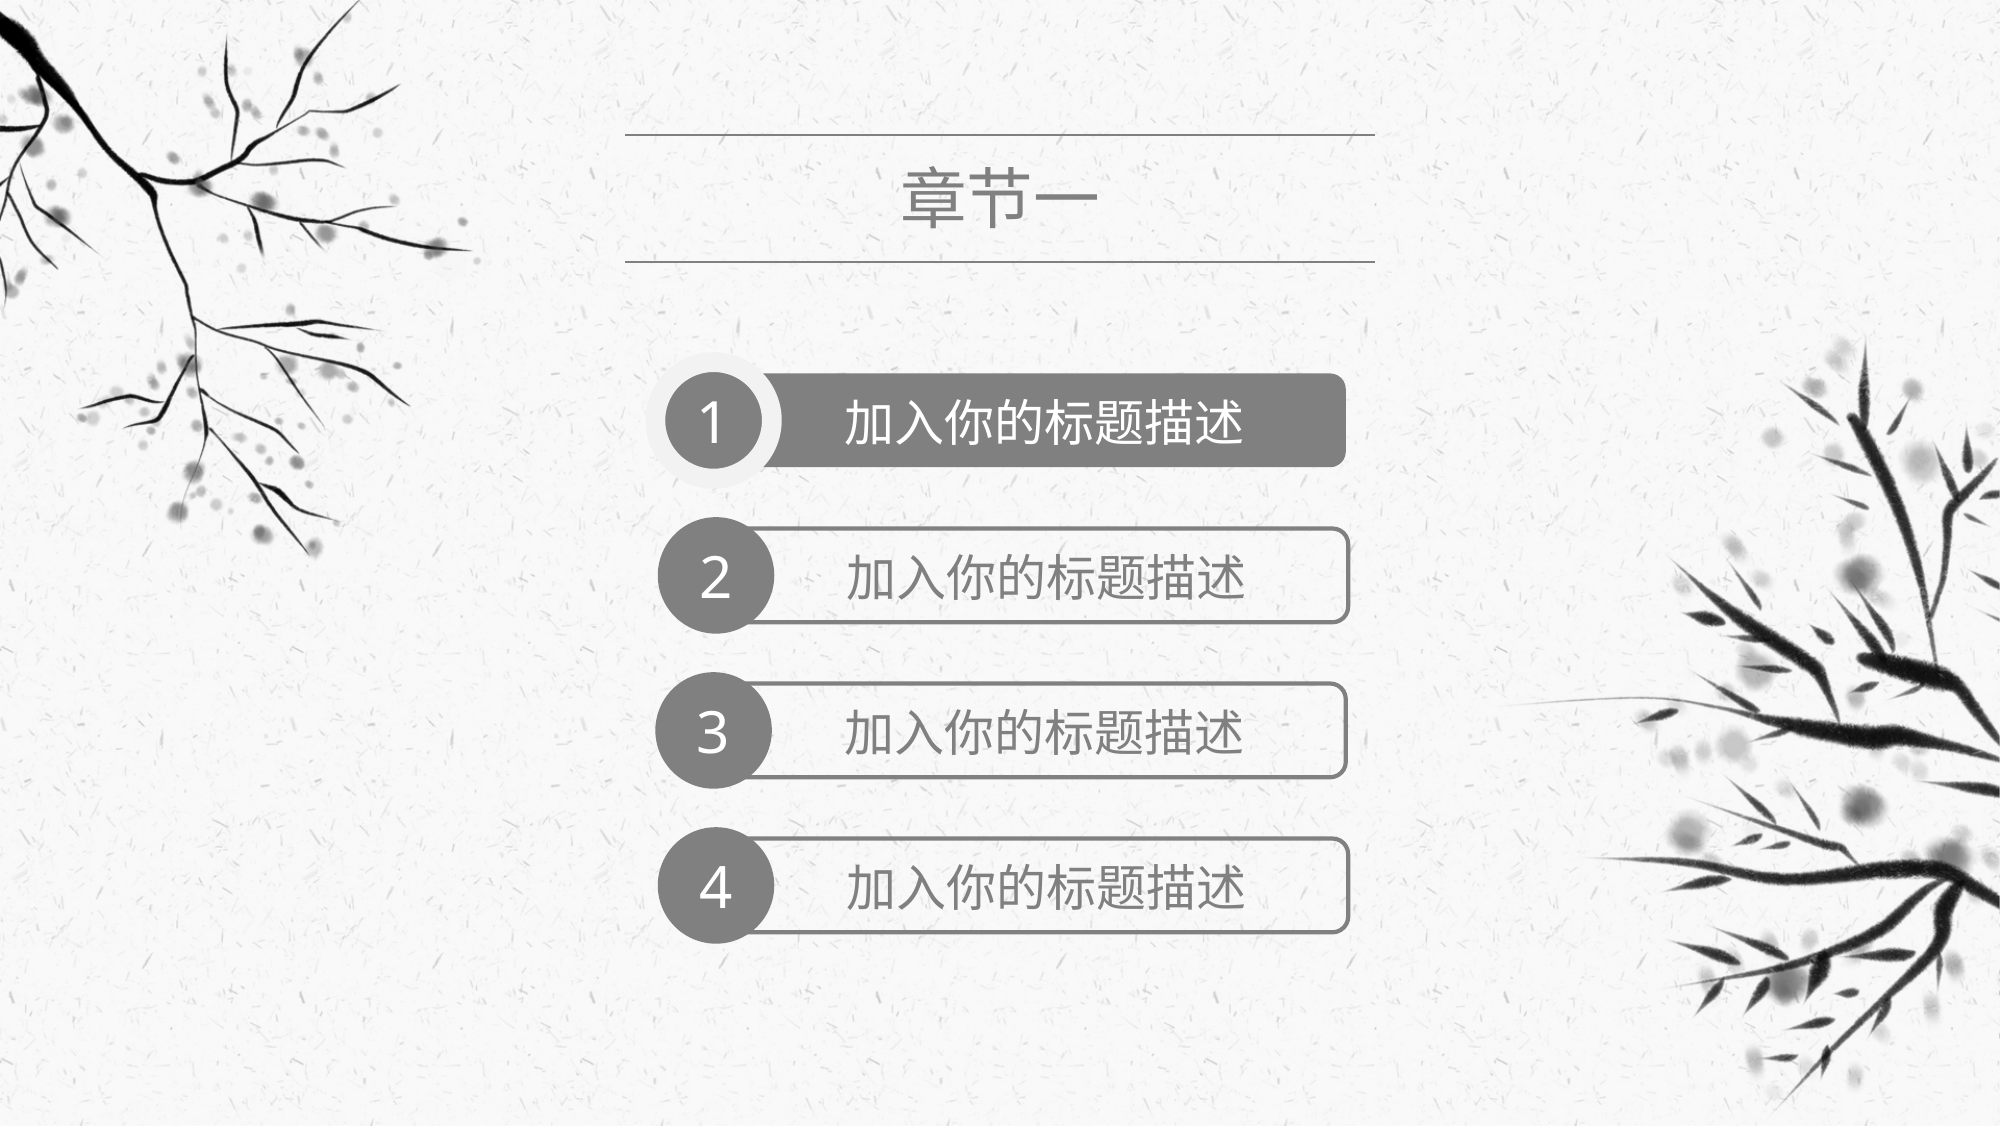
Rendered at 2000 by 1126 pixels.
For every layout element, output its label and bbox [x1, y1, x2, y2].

text_box [657, 516, 1349, 634]
text_box [655, 671, 1346, 789]
picture [0, 0, 2000, 1126]
text_box [657, 826, 1349, 944]
text_box [655, 361, 1346, 479]
text_box [625, 134, 1376, 263]
